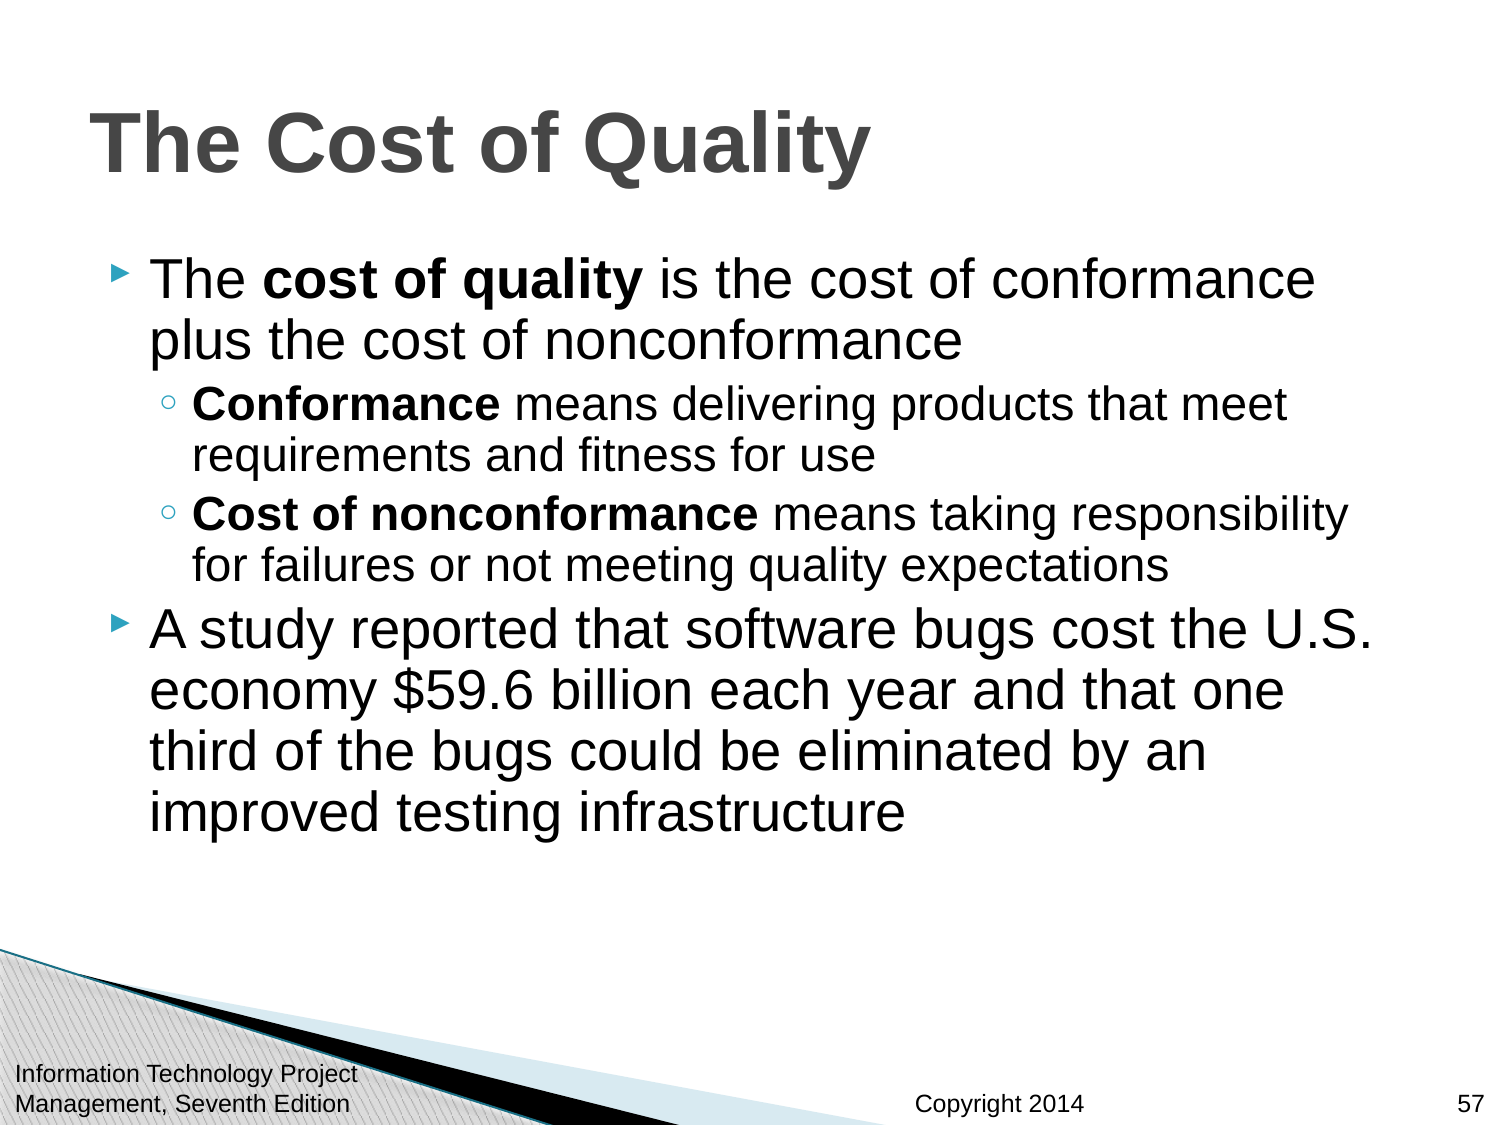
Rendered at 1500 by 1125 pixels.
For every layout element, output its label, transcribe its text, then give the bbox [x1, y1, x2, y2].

footer Information Technology Project Management, Seventh Edition [0, 1065, 425, 1125]
slide_number 57 [1408, 1065, 1500, 1125]
list The cost of quality is the cost of conformance plus the cost of nonconformance Conformance means delivering products that meet requirements and fitness for use Cost of nonconformance means taking responsibility for failures or not meeting quality expectations A study reported that software bugs cost the U.S. economy $59.6 billion each year and that one third of the bugs could be eliminated by an improved testing infrastructure [74, 242, 1426, 986]
title The Cost of Quality [75, 45, 1425, 233]
